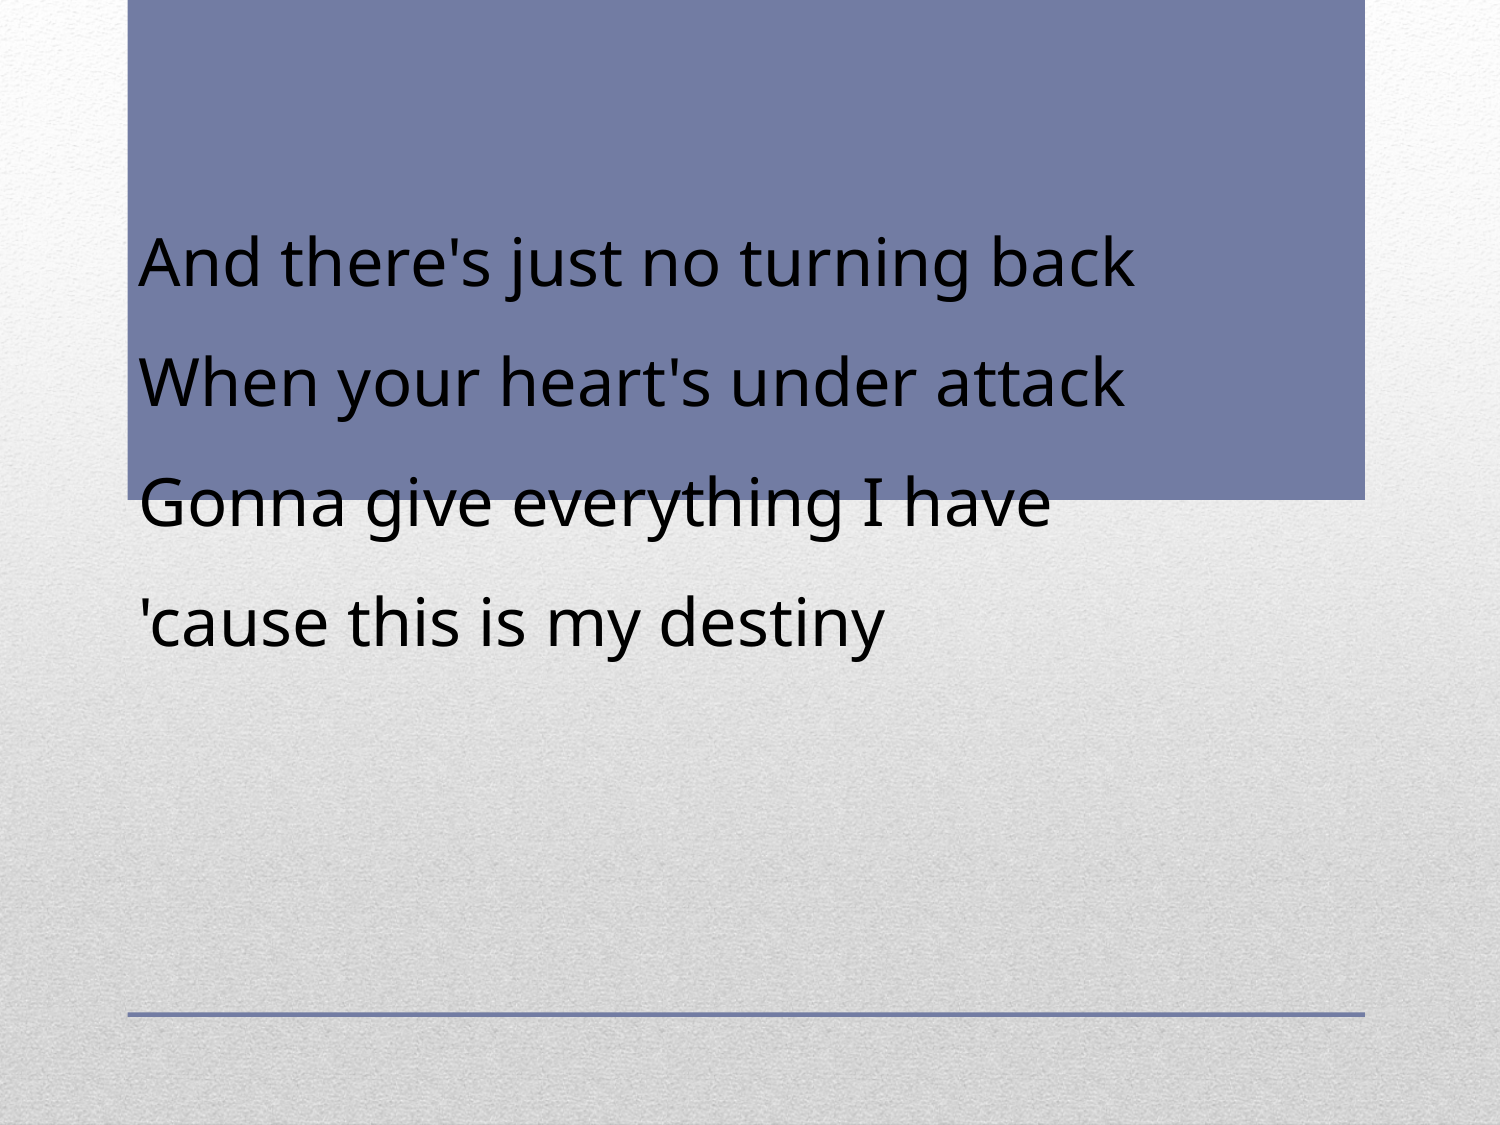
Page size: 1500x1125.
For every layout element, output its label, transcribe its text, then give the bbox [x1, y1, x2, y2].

text_box And there's just no turning back When your heart's under attack Gonna give everything I have 'cause this is my destiny [123, 172, 1376, 983]
